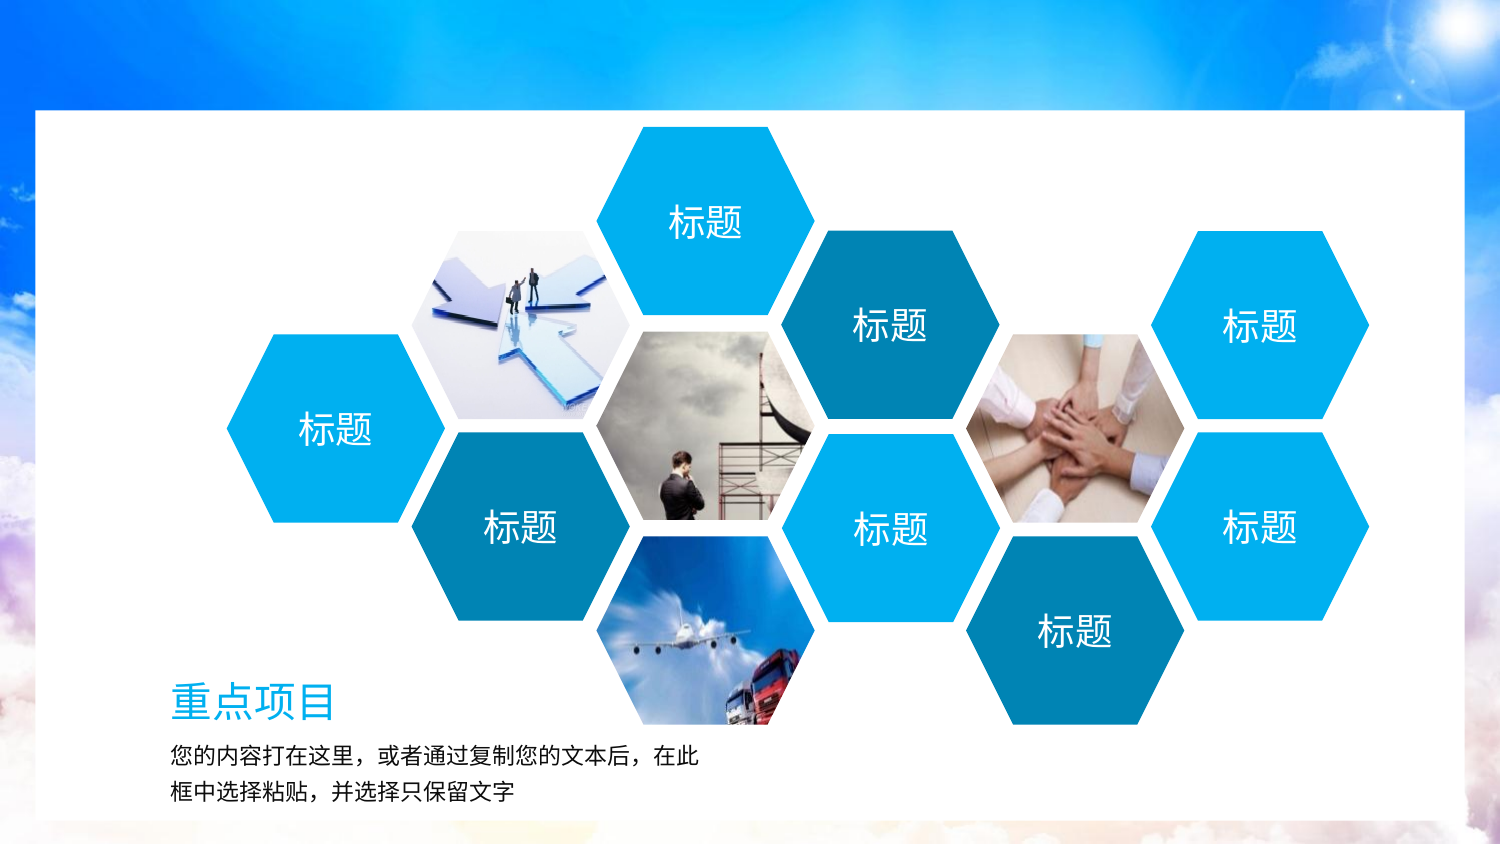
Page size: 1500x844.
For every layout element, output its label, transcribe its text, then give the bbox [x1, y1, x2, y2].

text_box 标题 [409, 430, 632, 623]
text_box 标题 [964, 534, 1187, 727]
text_box 标题 [779, 228, 1002, 421]
text_box 标题 [1149, 430, 1372, 623]
text_box [409, 228, 632, 422]
text_box [594, 534, 817, 727]
picture [0, 0, 1500, 844]
text_box 标题 [594, 124, 817, 318]
text_box 标题 [779, 431, 1002, 625]
text_box 标题 [224, 332, 447, 525]
text_box 标题 [1149, 228, 1372, 422]
text_box [964, 332, 1187, 525]
text_box 重点项目 [159, 680, 395, 727]
text_box 您的内容打在这里，或者通过复制您的文本后，在此框中选择粘贴，并选择只保留文字 [159, 727, 723, 811]
text_box [594, 329, 817, 522]
